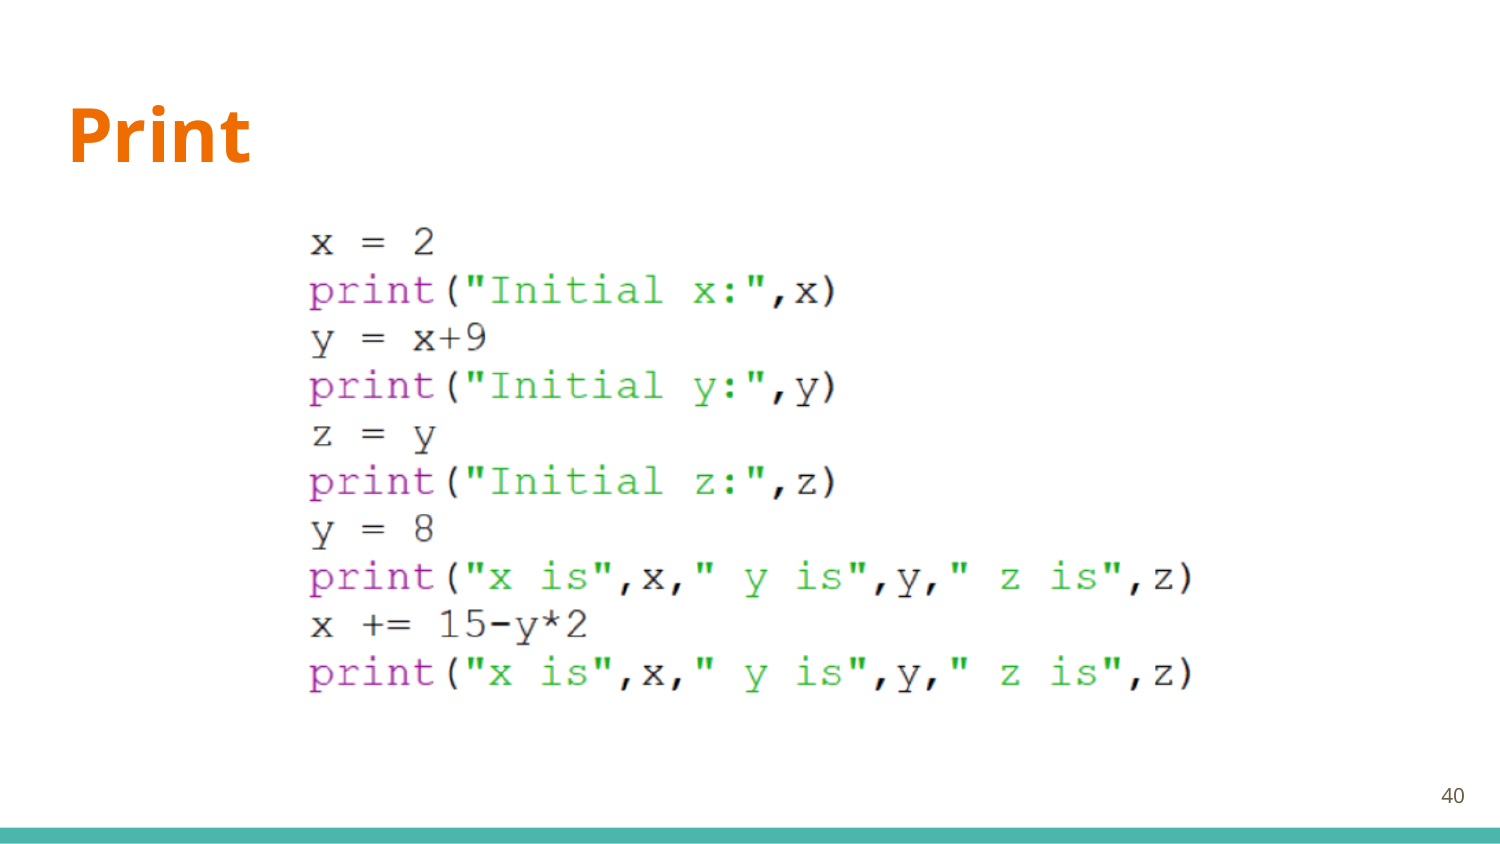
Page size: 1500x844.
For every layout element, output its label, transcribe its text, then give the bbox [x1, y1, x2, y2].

picture [292, 217, 1208, 708]
slide_number ‹#› [1389, 764, 1480, 830]
title Print [51, 72, 1449, 189]
